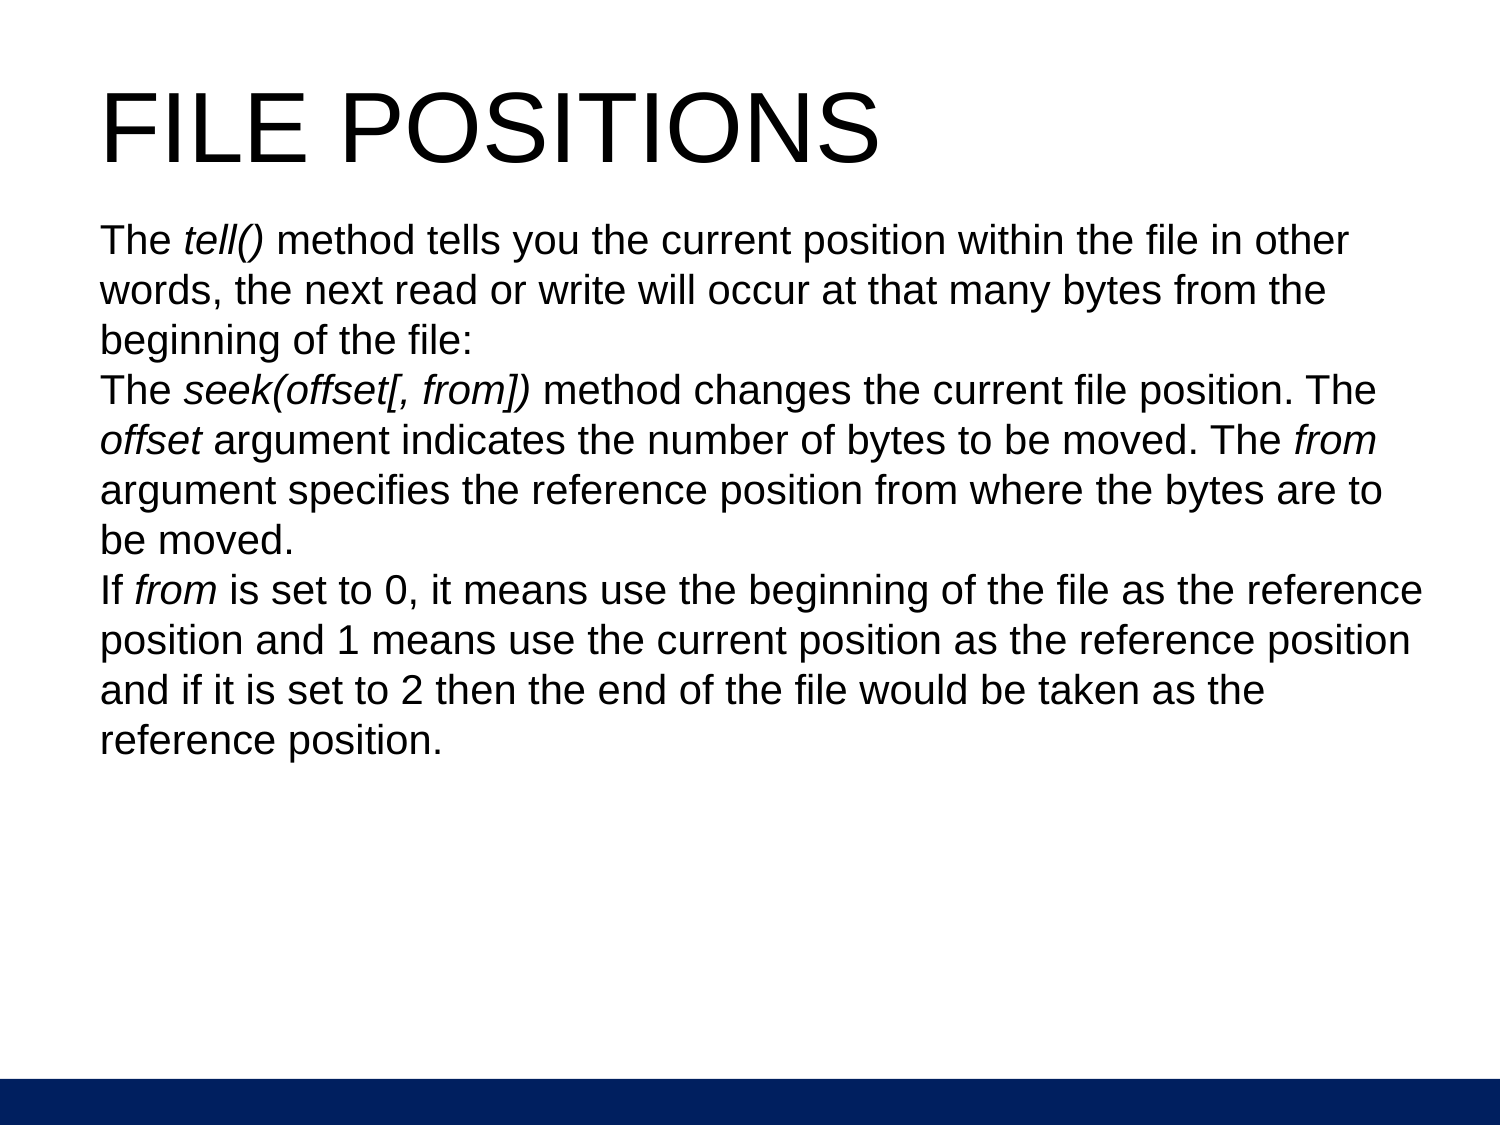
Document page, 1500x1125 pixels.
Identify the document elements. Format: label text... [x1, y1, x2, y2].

list The tell() method tells you the current position within the file in other words, the next read or write will occur at that many bytes from the beginning of the file: The seek(offset[, from]) method changes the current file position. The offset argument indicates the number of bytes to be moved. The from argument specifies the reference position from where the bytes are to be moved. If from is set to 0, it means use the beginning of the file as the reference position and 1 means use the current position as the reference position and if it is set to 2 then the end of the file would be taken as the reference position. [99, 212, 1438, 1013]
title FILE POSITIONS [99, 62, 1438, 184]
